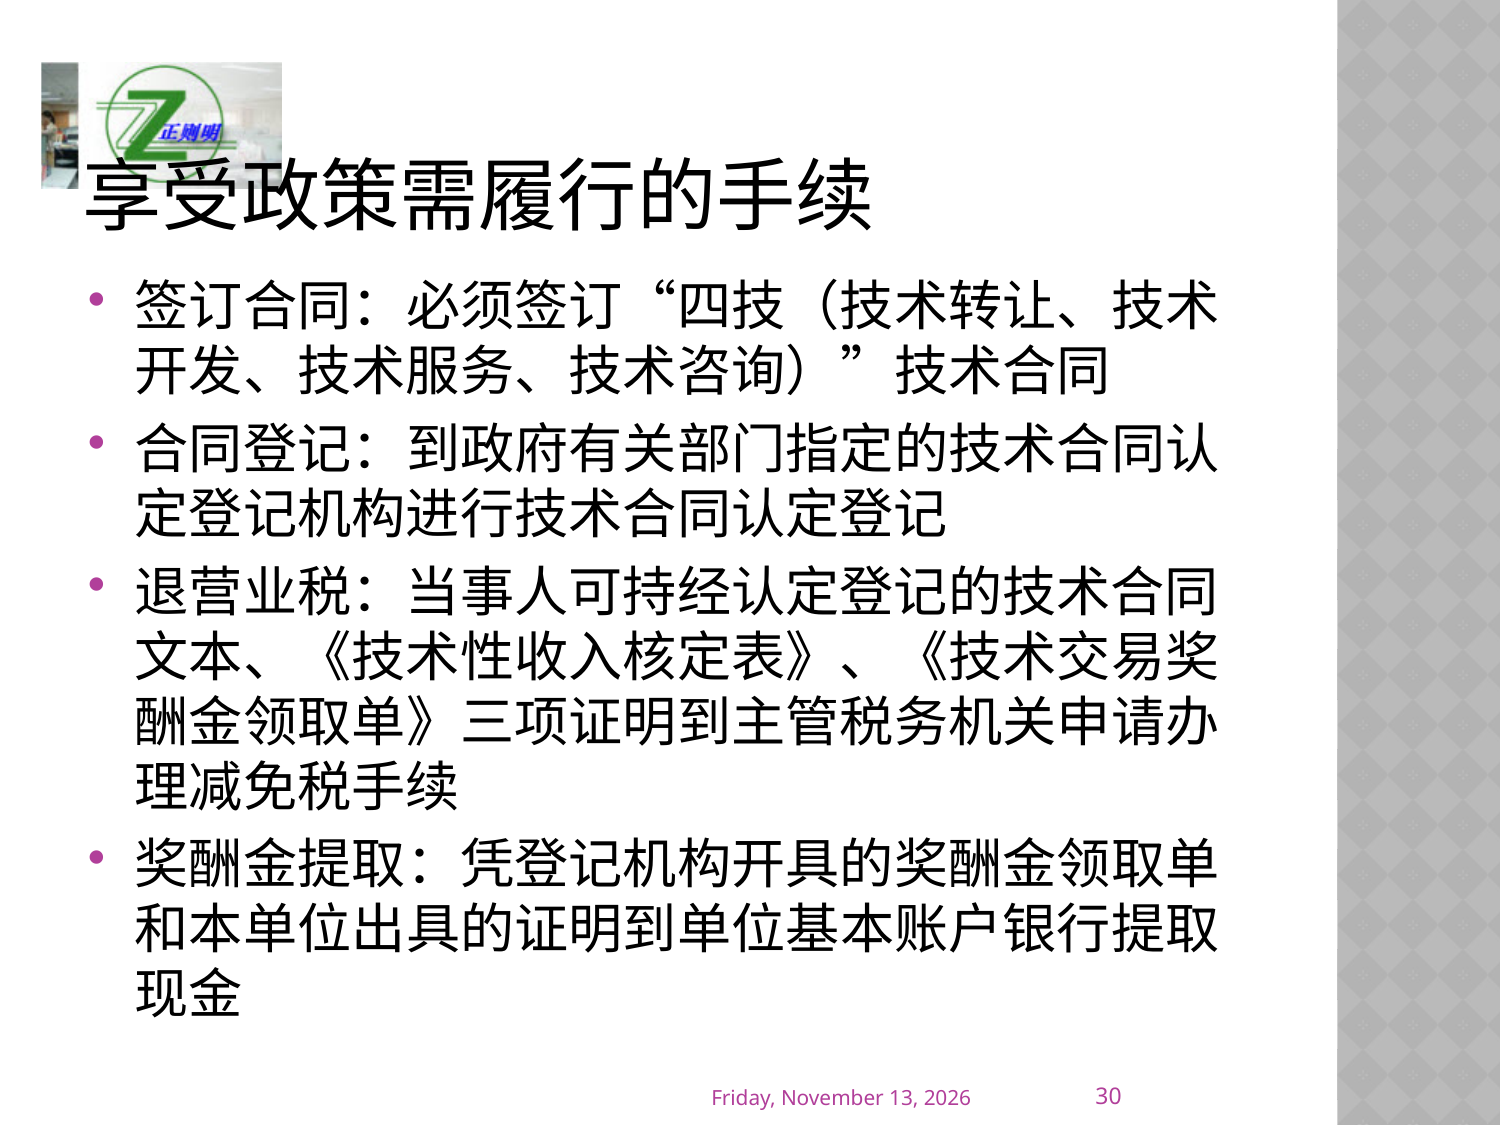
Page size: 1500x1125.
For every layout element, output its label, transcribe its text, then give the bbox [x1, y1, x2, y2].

picture [41, 62, 75, 189]
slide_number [696, 1075, 1025, 1113]
title 享受政策需履行的手续 [75, 52, 1263, 240]
slide_number 30 [1025, 1075, 1122, 1113]
list 签订合同：必须签订“四技（技术转让、技术开发、技术服务、技术咨询）”技术合同 合同登记：到政府有关部门指定的技术合同认定登记机构进行技术合同认定登记 退营业税：当事人可持经认定登记的技术合同文本、《技术性收入核定表》、《技术交易奖酬金领取单》三项证明到主管税务机关申请办理减免税手续 奖酬金提取：凭登记机构开具的奖酬金领取单和本单位出具的证明到单位基本账户银行提取现金 [75, 264, 1263, 1059]
